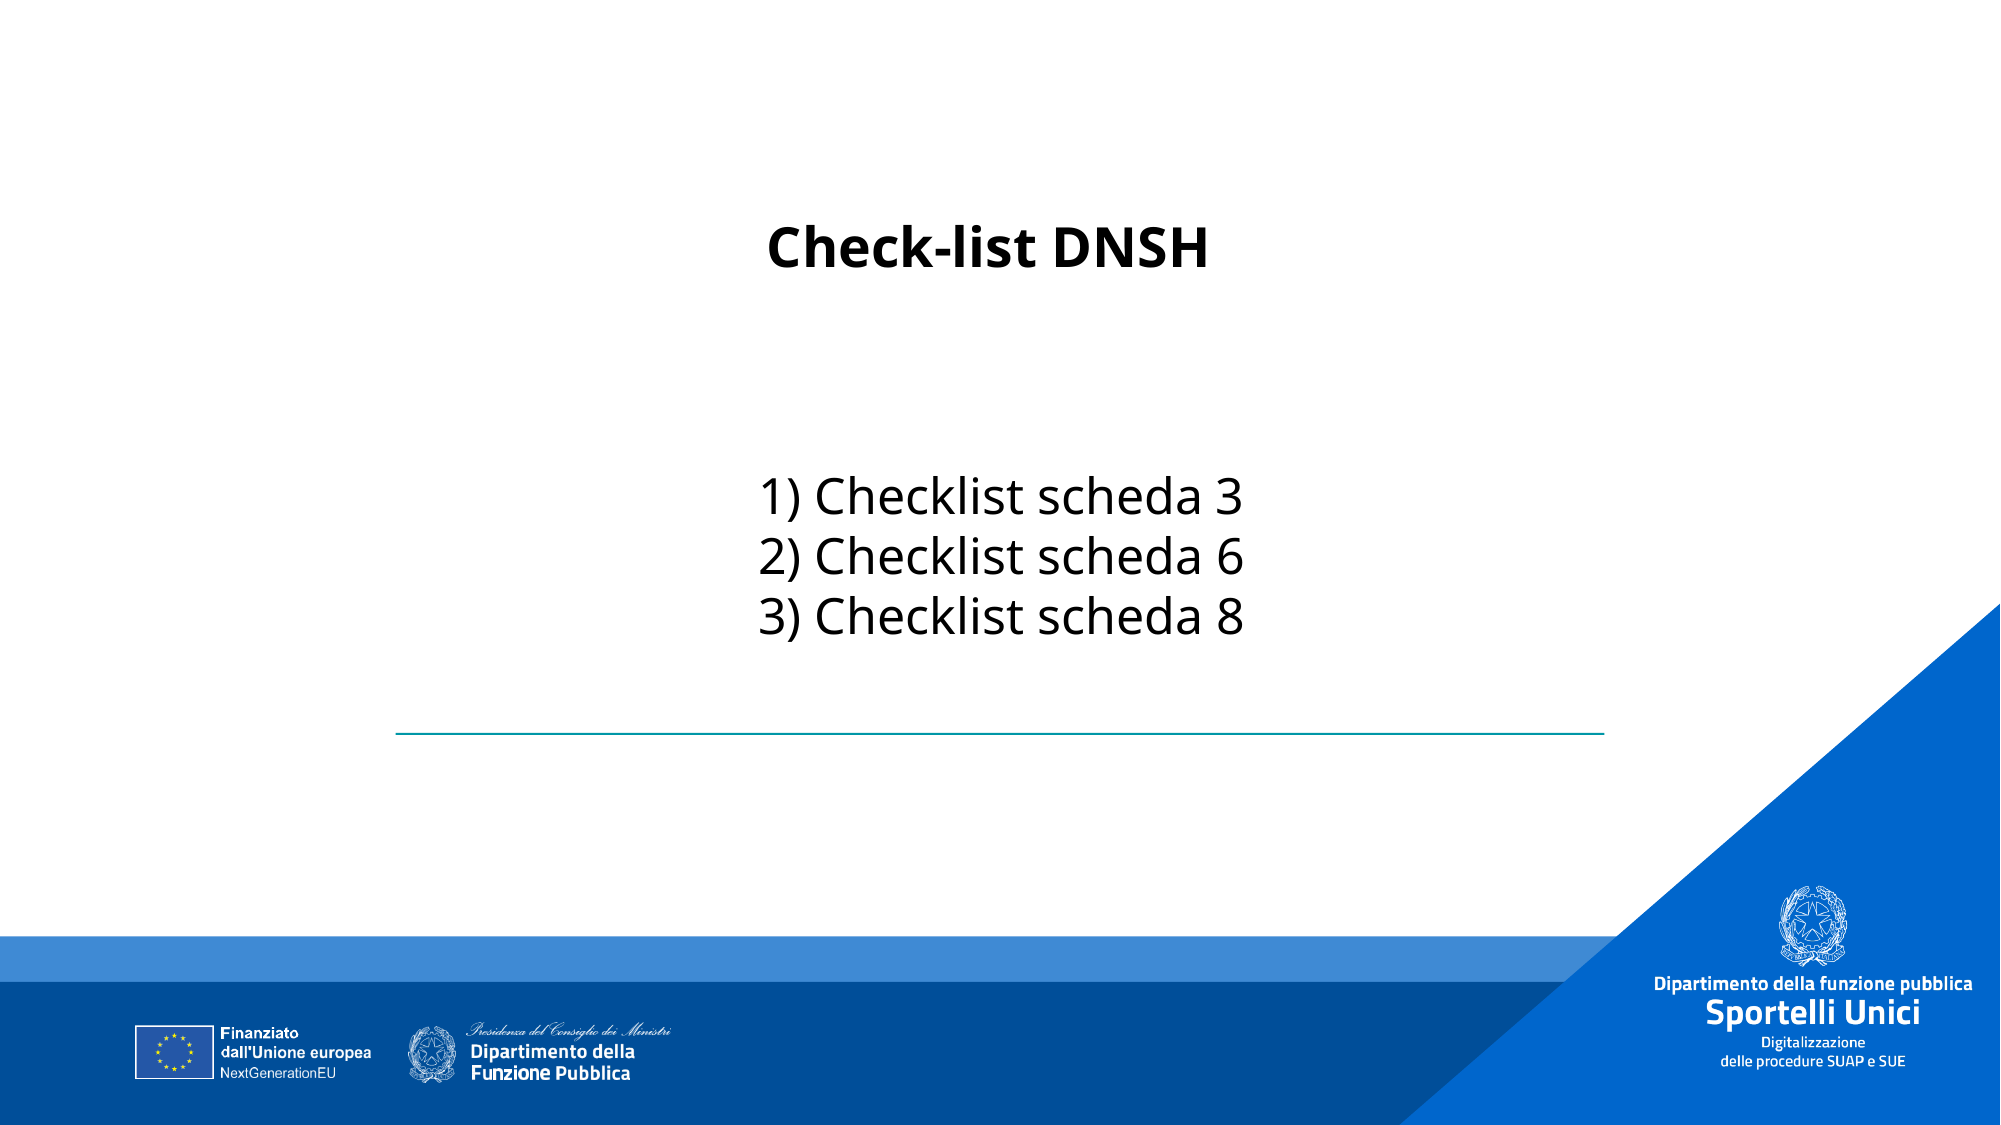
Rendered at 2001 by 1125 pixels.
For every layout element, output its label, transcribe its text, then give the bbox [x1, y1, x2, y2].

picture [221, 1067, 335, 1078]
picture [180, 1035, 192, 1047]
picture [466, 1022, 671, 1080]
picture [408, 1026, 456, 1083]
picture [1455, 707, 2001, 1125]
picture [221, 1027, 234, 1039]
text_box Check-list DNSH [488, 201, 1489, 335]
picture [157, 1058, 169, 1069]
text_box 1) Checklist scheda 3 2) Checklist scheda 6 3) Checklist scheda 8 [69, 288, 1934, 867]
picture [157, 1035, 169, 1047]
picture [180, 1058, 192, 1069]
picture [240, 1046, 371, 1061]
